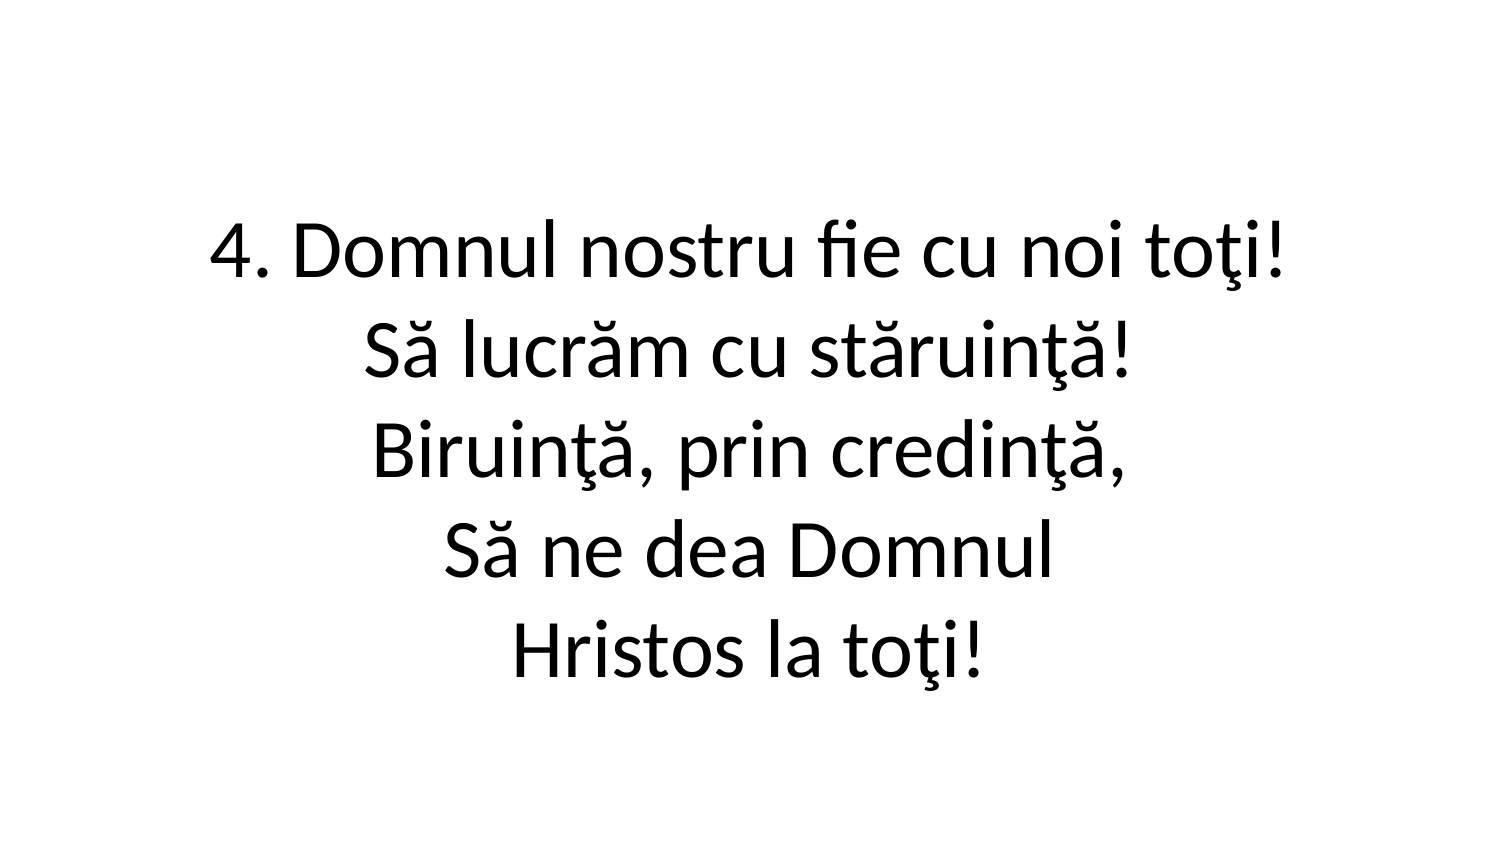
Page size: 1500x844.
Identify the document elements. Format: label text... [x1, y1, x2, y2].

text_box 4. Domnul nostru fie cu noi toţi! Să lucrăm cu stăruinţă! Biruinţă, prin credinţă, Să ne dea Domnul Hristos la toţi! [194, 142, 1306, 702]
